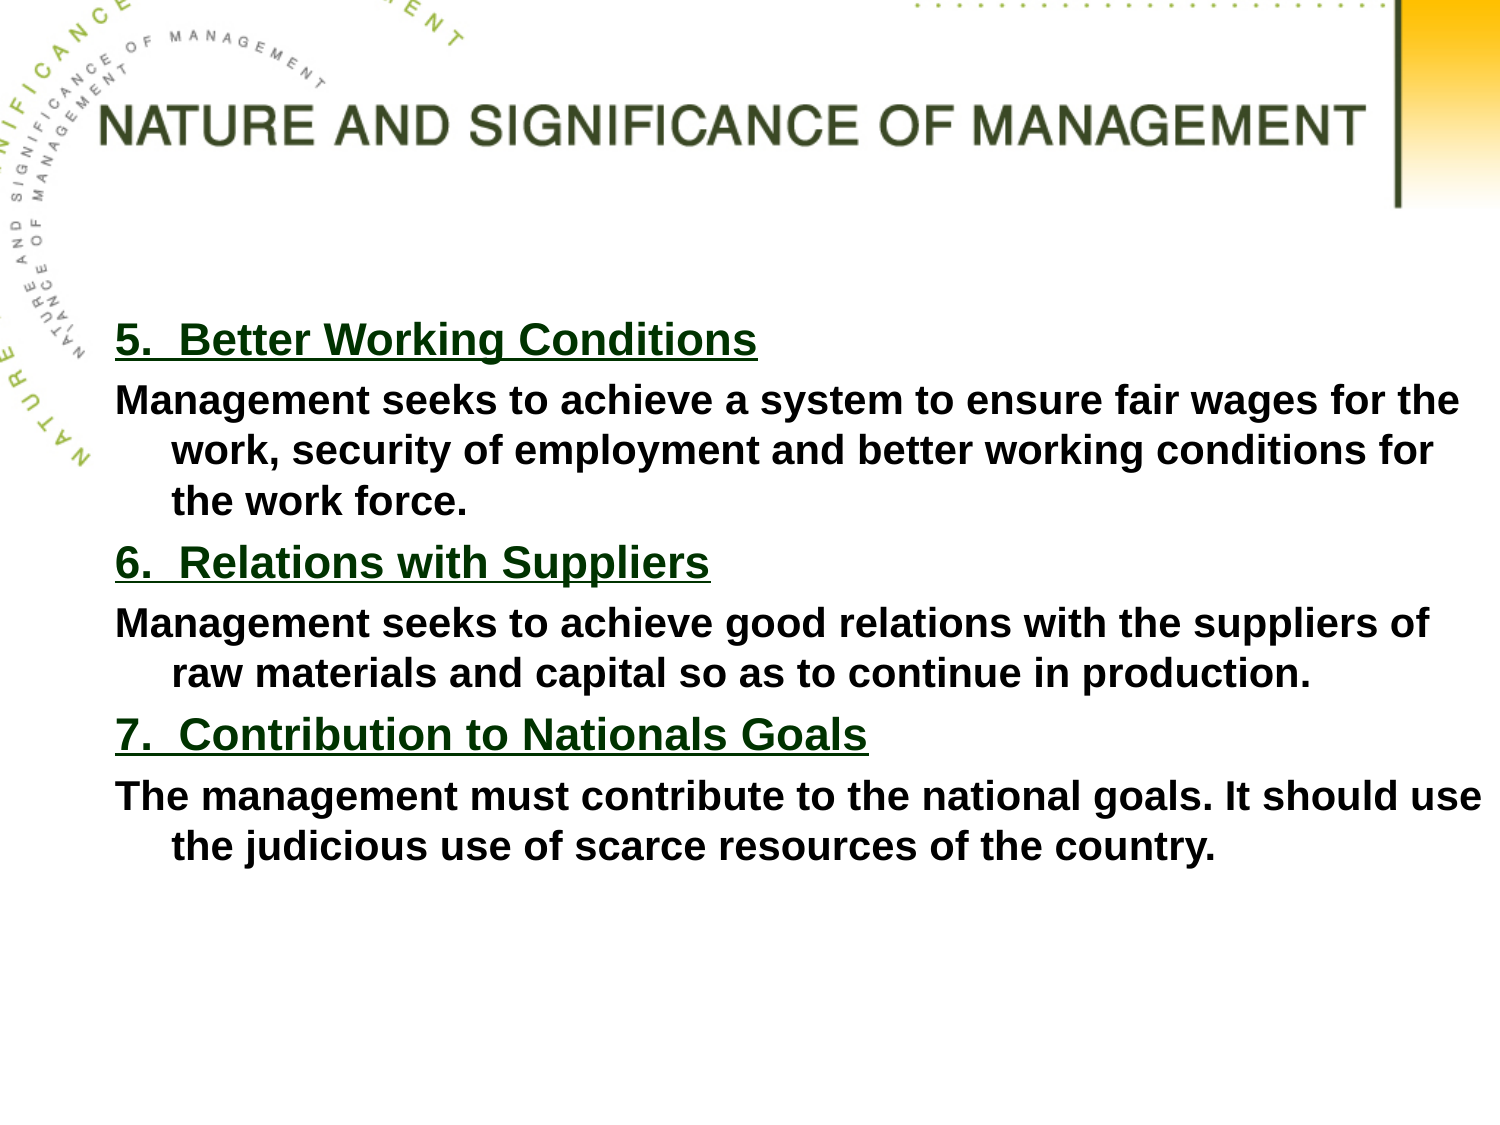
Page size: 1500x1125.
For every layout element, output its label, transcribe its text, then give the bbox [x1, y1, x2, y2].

picture [0, 0, 1500, 1125]
text_box 5. Better Working Conditions Management seeks to achieve a system to ensure fair wages for the work, security of employment and better working conditions for the work force. 6. Relations with Suppliers Management seeks to achieve good relations with the suppliers of raw materials and capital so as to continue in production. 7. Contribution to Nationals Goals The management must contribute to the national goals. It should use the judicious use of scarce resources of the country. [100, 302, 1500, 1059]
